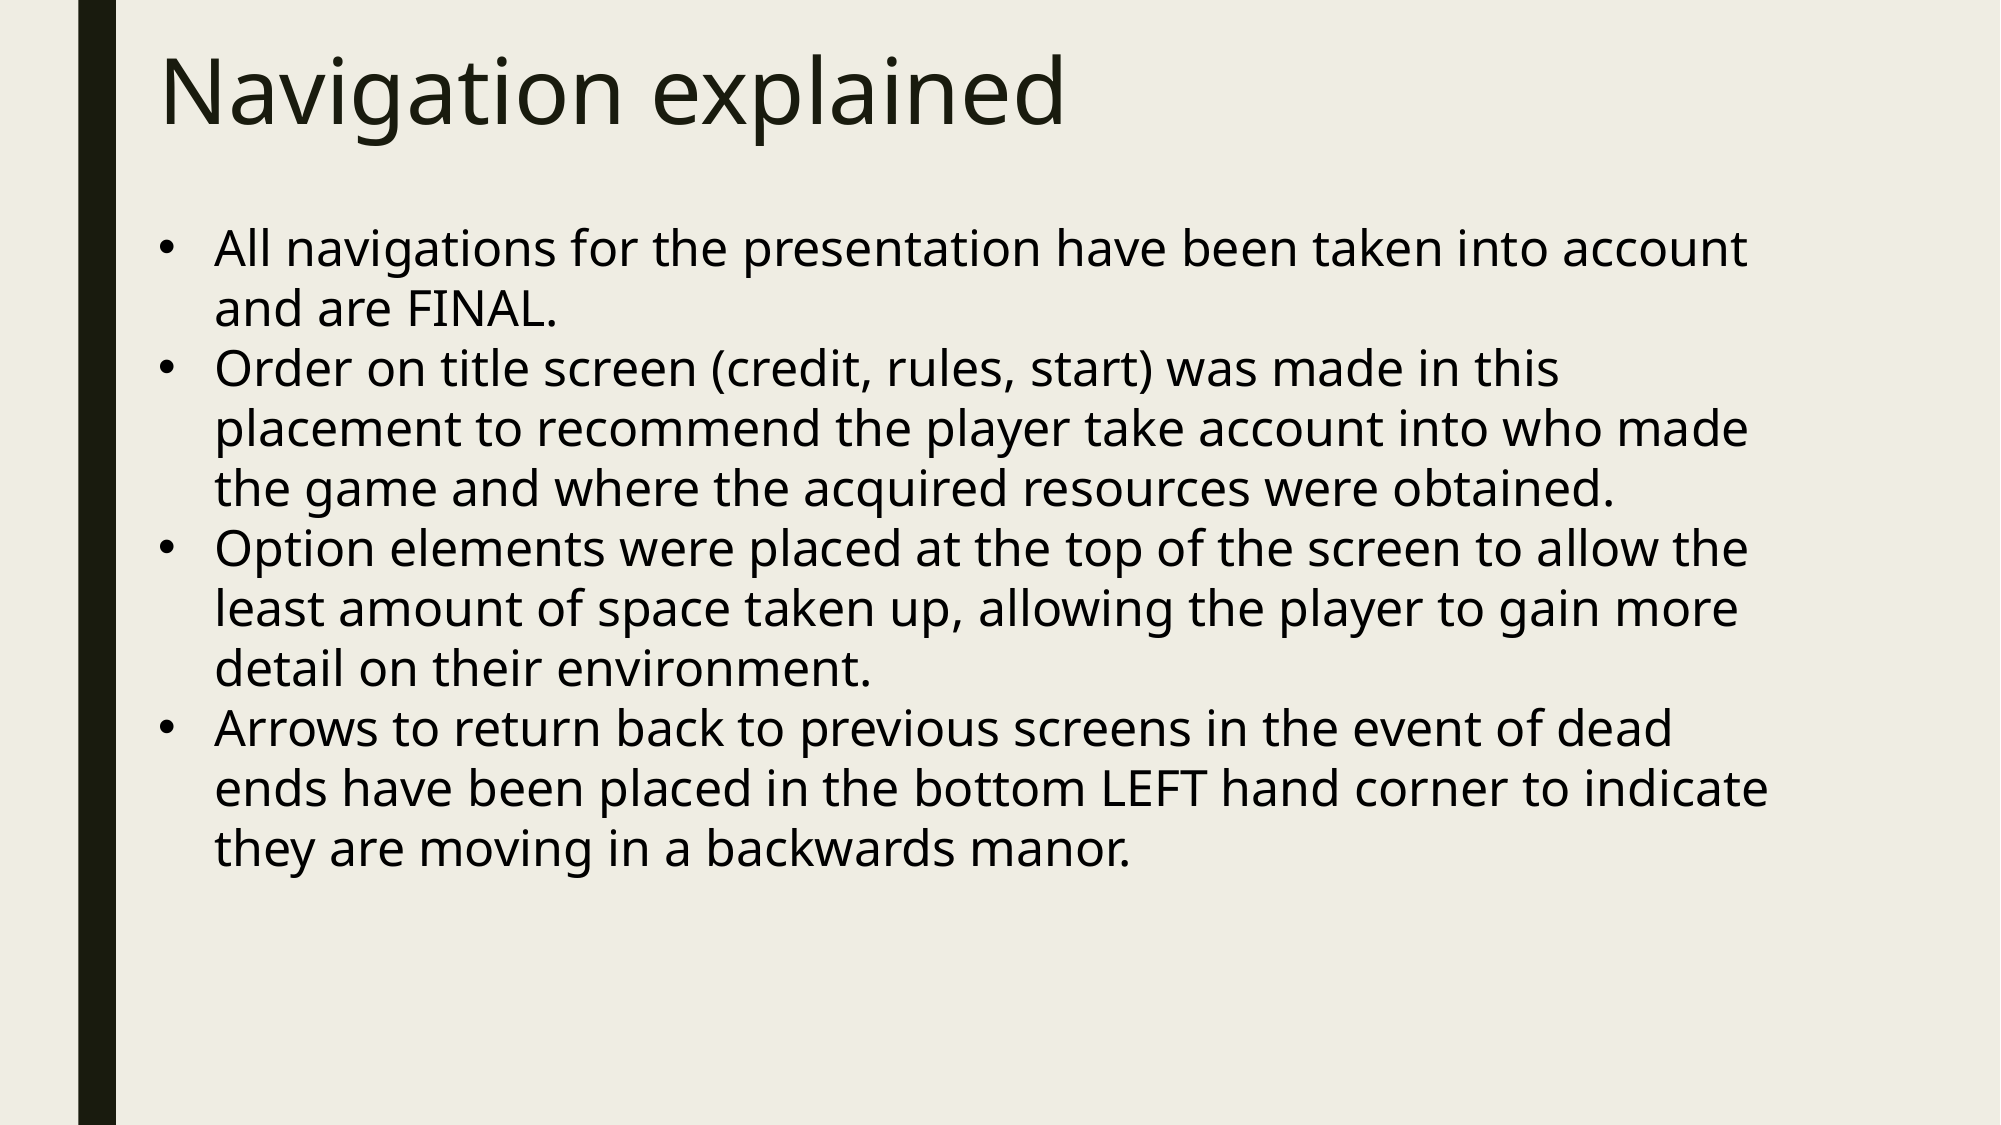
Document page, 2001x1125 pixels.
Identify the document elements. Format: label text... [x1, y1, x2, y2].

title Navigation explained [143, 38, 1719, 208]
text_box All navigations for the presentation have been taken into account and are FINAL. Order on title screen (credit, rules, start) was made in this placement to recommend the player take account into who made the game and where the acquired resources were obtained. Option elements were placed at the top of the screen to allow the least amount of space taken up, allowing the player to gain more detail on their environment. Arrows to return back to previous screens in the event of dead ends have been placed in the bottom LEFT hand corner to indicate they are moving in a backwards manor. [143, 208, 1812, 884]
